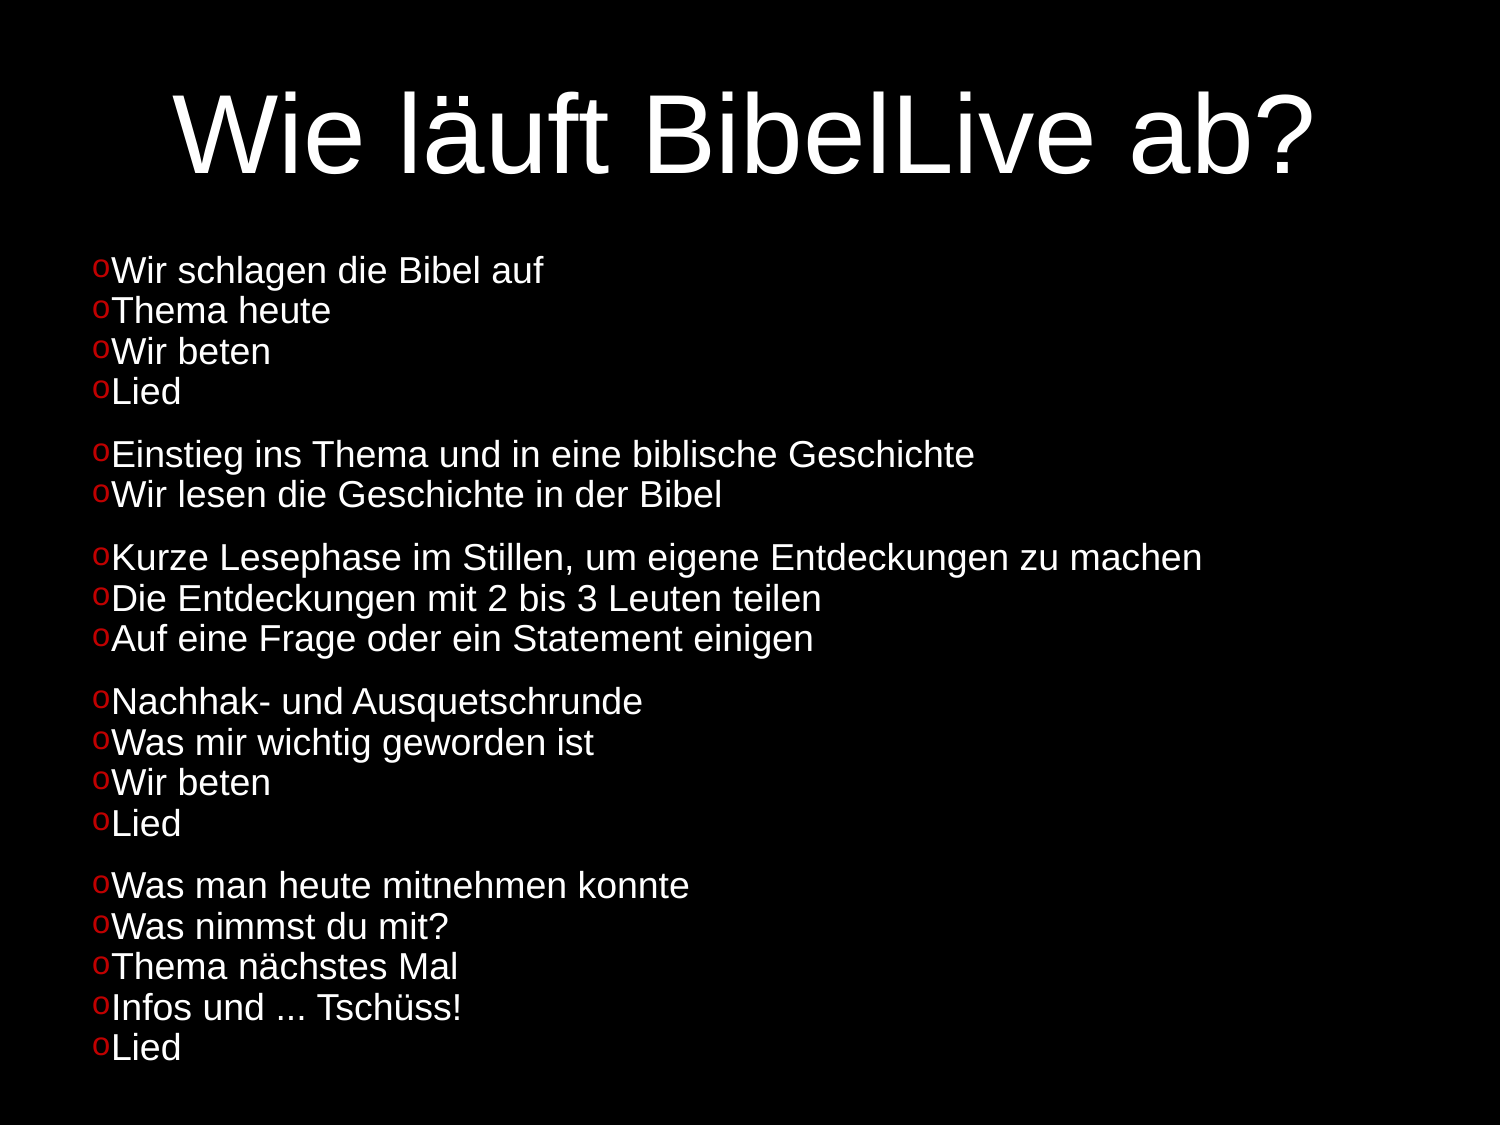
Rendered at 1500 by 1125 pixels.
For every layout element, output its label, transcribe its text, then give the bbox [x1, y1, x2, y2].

text_box Wir schlagen die Bibel auf Thema heute Wir beten Lied Einstieg ins Thema und in eine biblische Geschichte Wir lesen die Geschichte in der Bibel Kurze Lesephase im Stillen, um eigene Entdeckungen zu machen Die Entdeckungen mit 2 bis 3 Leuten teilen Auf eine Frage oder ein Statement einigen Nachhak- und Ausquetschrunde Was mir wichtig geworden ist Wir beten Lied Was man heute mitnehmen konnte Was nimmst du mit? Thema nächstes Mal Infos und ... Tschüss! Lied [76, 243, 1413, 1077]
text_box Wie läuft BibelLive ab? [53, 66, 1436, 207]
